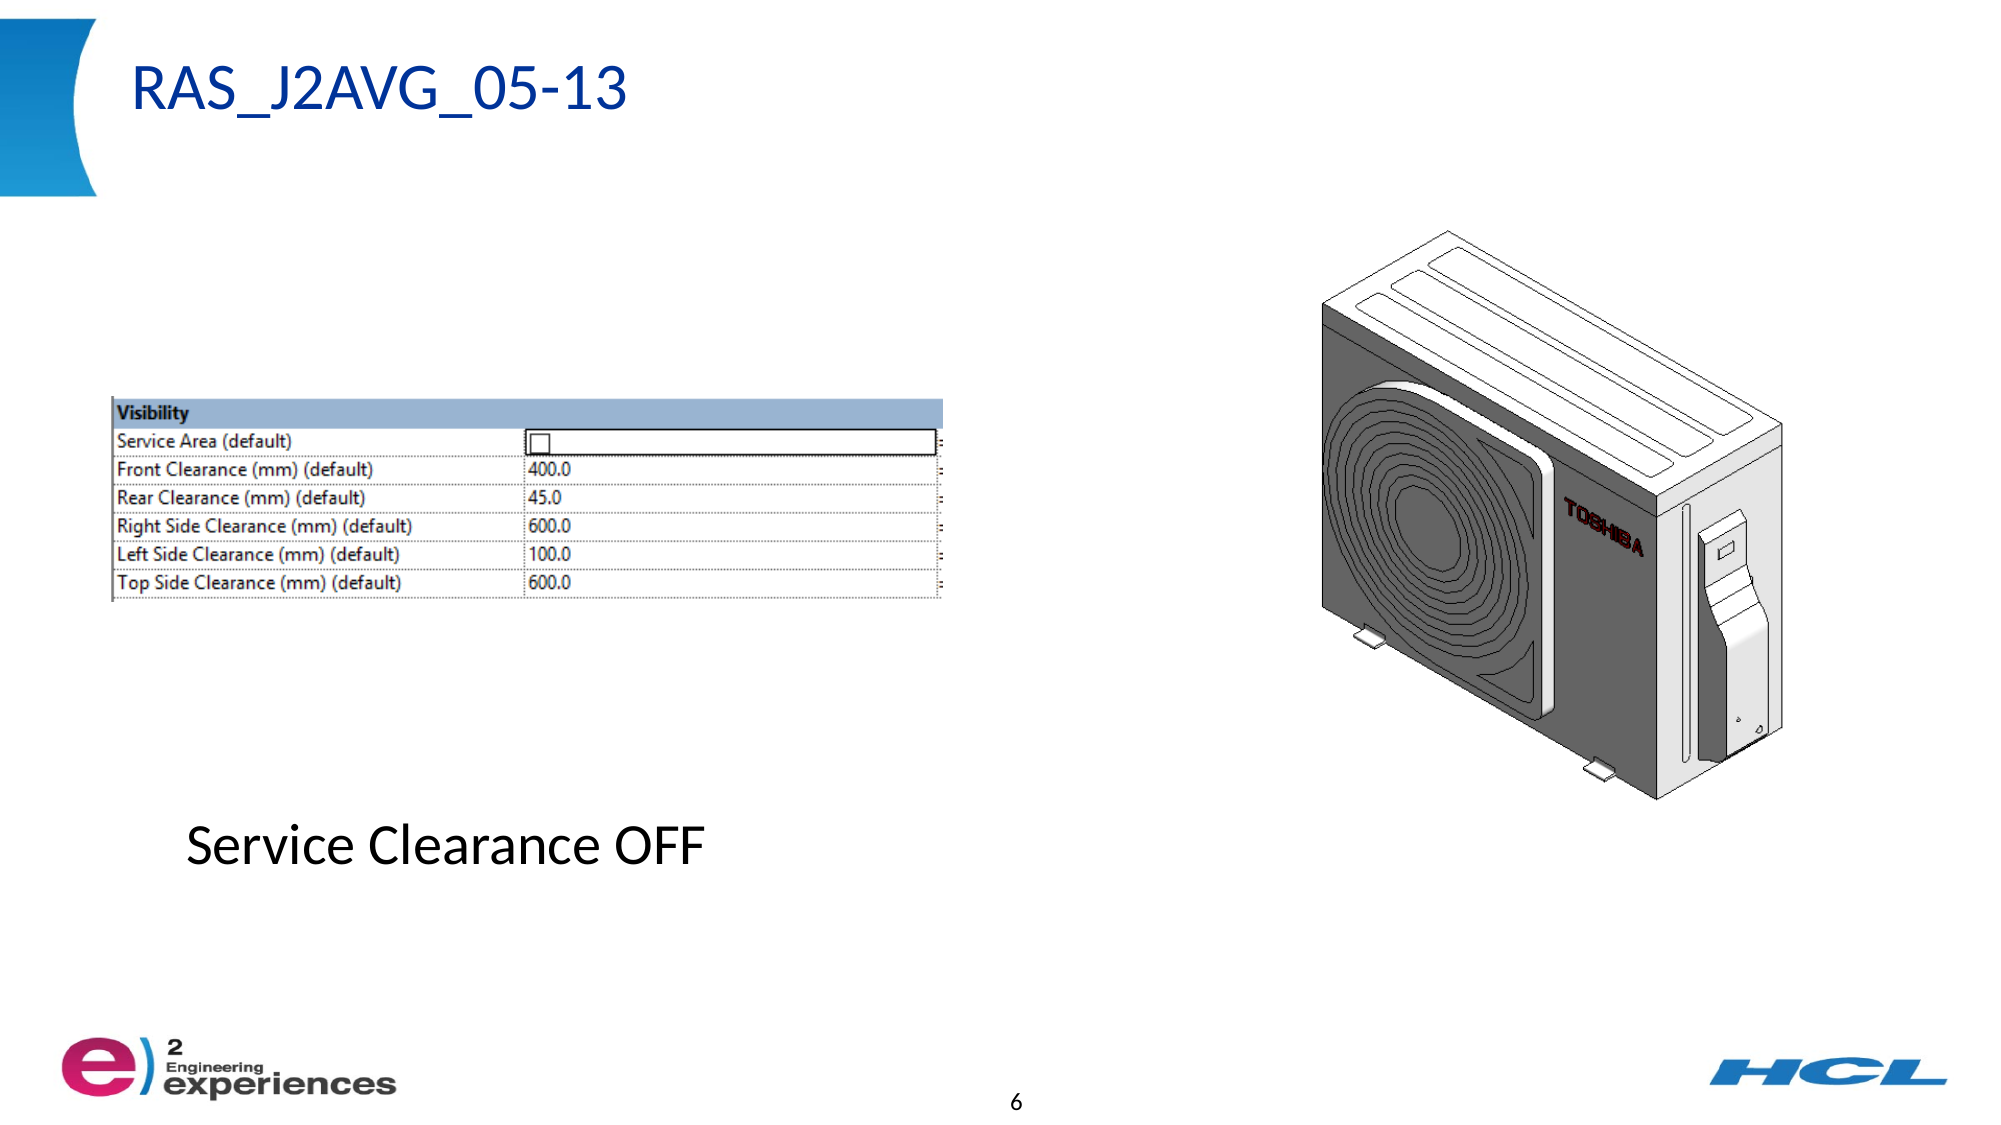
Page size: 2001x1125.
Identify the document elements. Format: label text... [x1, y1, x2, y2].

text_box RAS_J2AVG_05-13 [116, 35, 644, 131]
picture [0, 0, 2000, 1125]
text_box Service Clearance OFF [171, 798, 722, 884]
